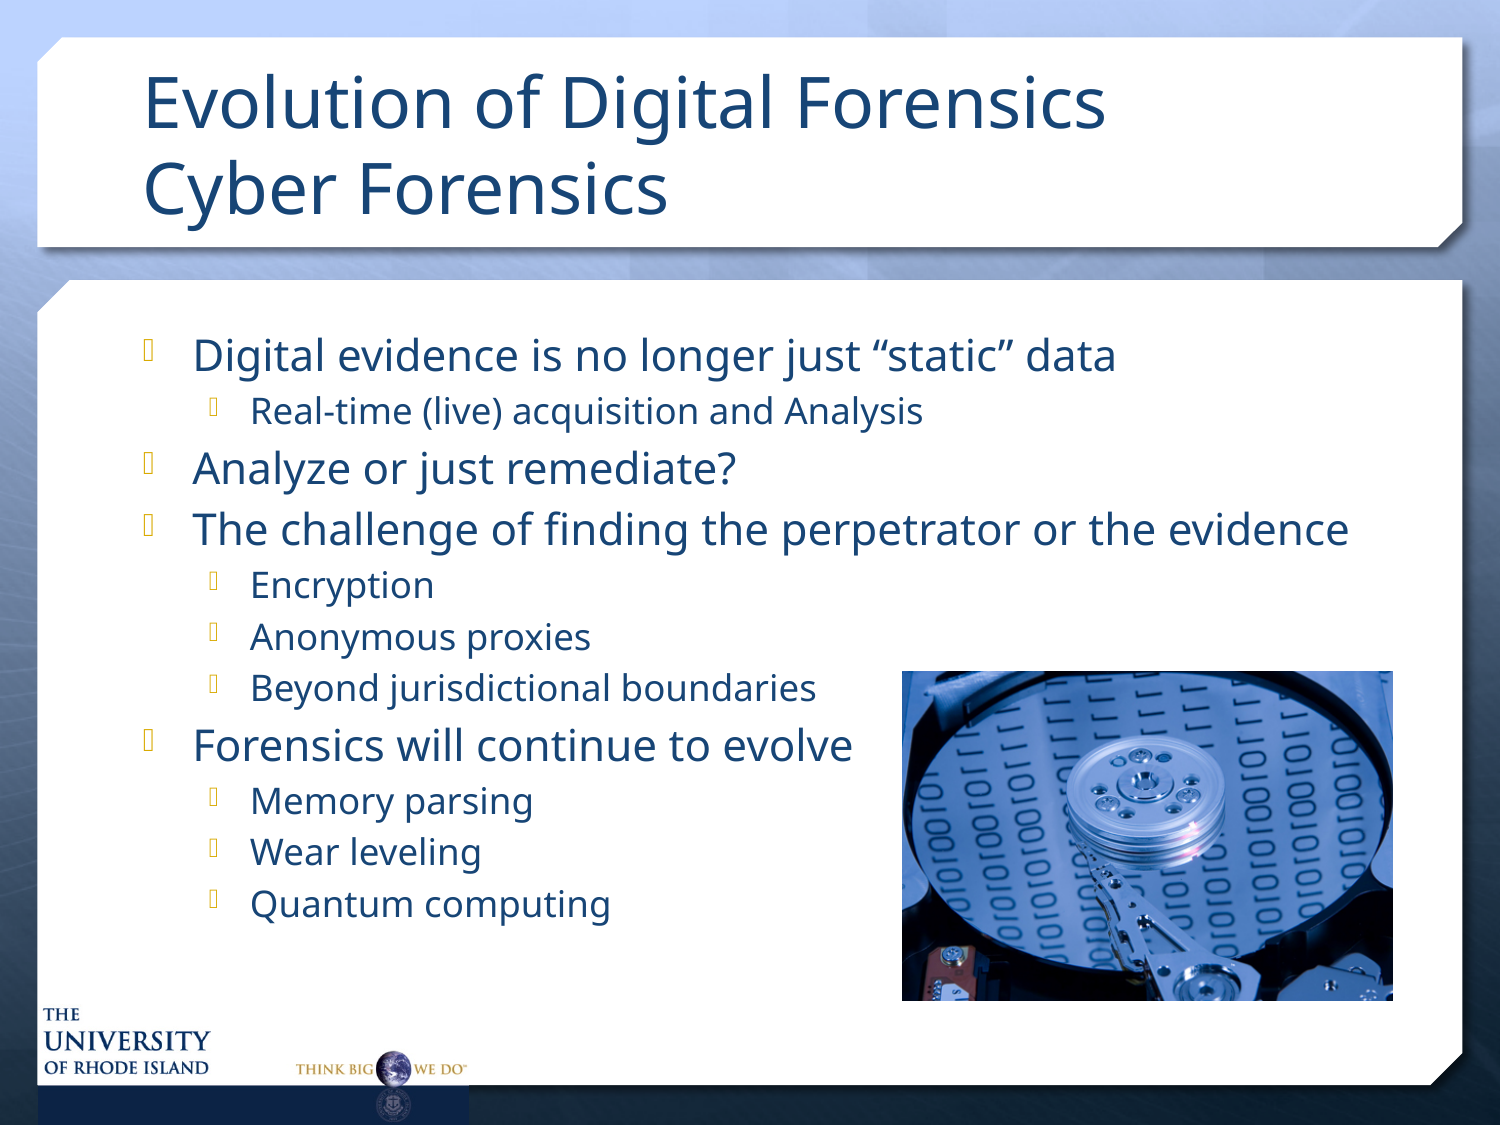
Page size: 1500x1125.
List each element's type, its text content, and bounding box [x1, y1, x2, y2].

picture [902, 670, 1393, 1002]
title Evolution of Digital Forensics Cyber Forensics [127, 48, 1372, 236]
picture [38, 1004, 469, 1125]
list Digital evidence is no longer just “static” data Real-time (live) acquisition and Analysis Analyze or just remediate? The challenge of finding the perpetrator or the evidence Encryption Anonymous proxies Beyond jurisdictional boundaries Forensics will continue to evolve Memory parsing Wear leveling Quantum computing [127, 319, 1372, 978]
